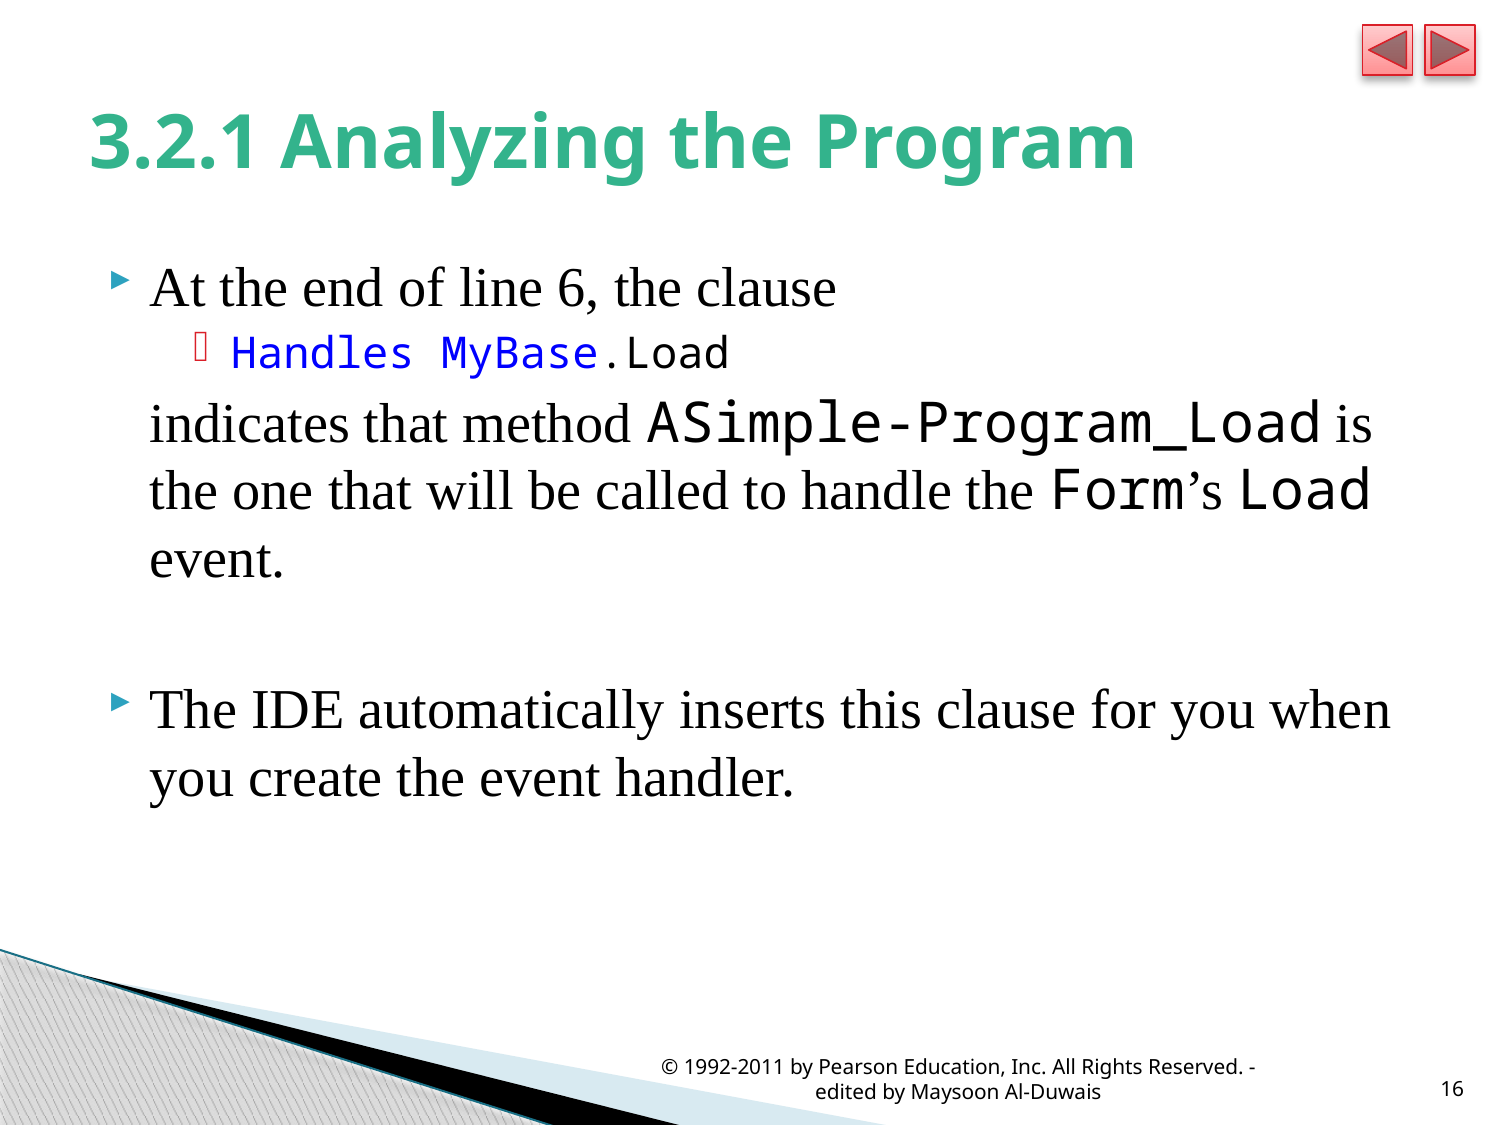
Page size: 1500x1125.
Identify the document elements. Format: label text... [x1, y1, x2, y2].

footer © 1992-2011 by Pearson Education, Inc. All Rights Reserved. - edited by Maysoon Al-Duwais [612, 1051, 1305, 1112]
title 3.2.1 Analyzing the Program [75, 45, 1425, 233]
slide_number 16 [1418, 1051, 1479, 1112]
list At the end of line 6, the clause Handles MyBase.Load indicates that method ASimple-Program_Load is the one that will be called to handle the Form’s Load event. The IDE automatically inserts this clause for you when you create the event handler. [74, 242, 1426, 986]
